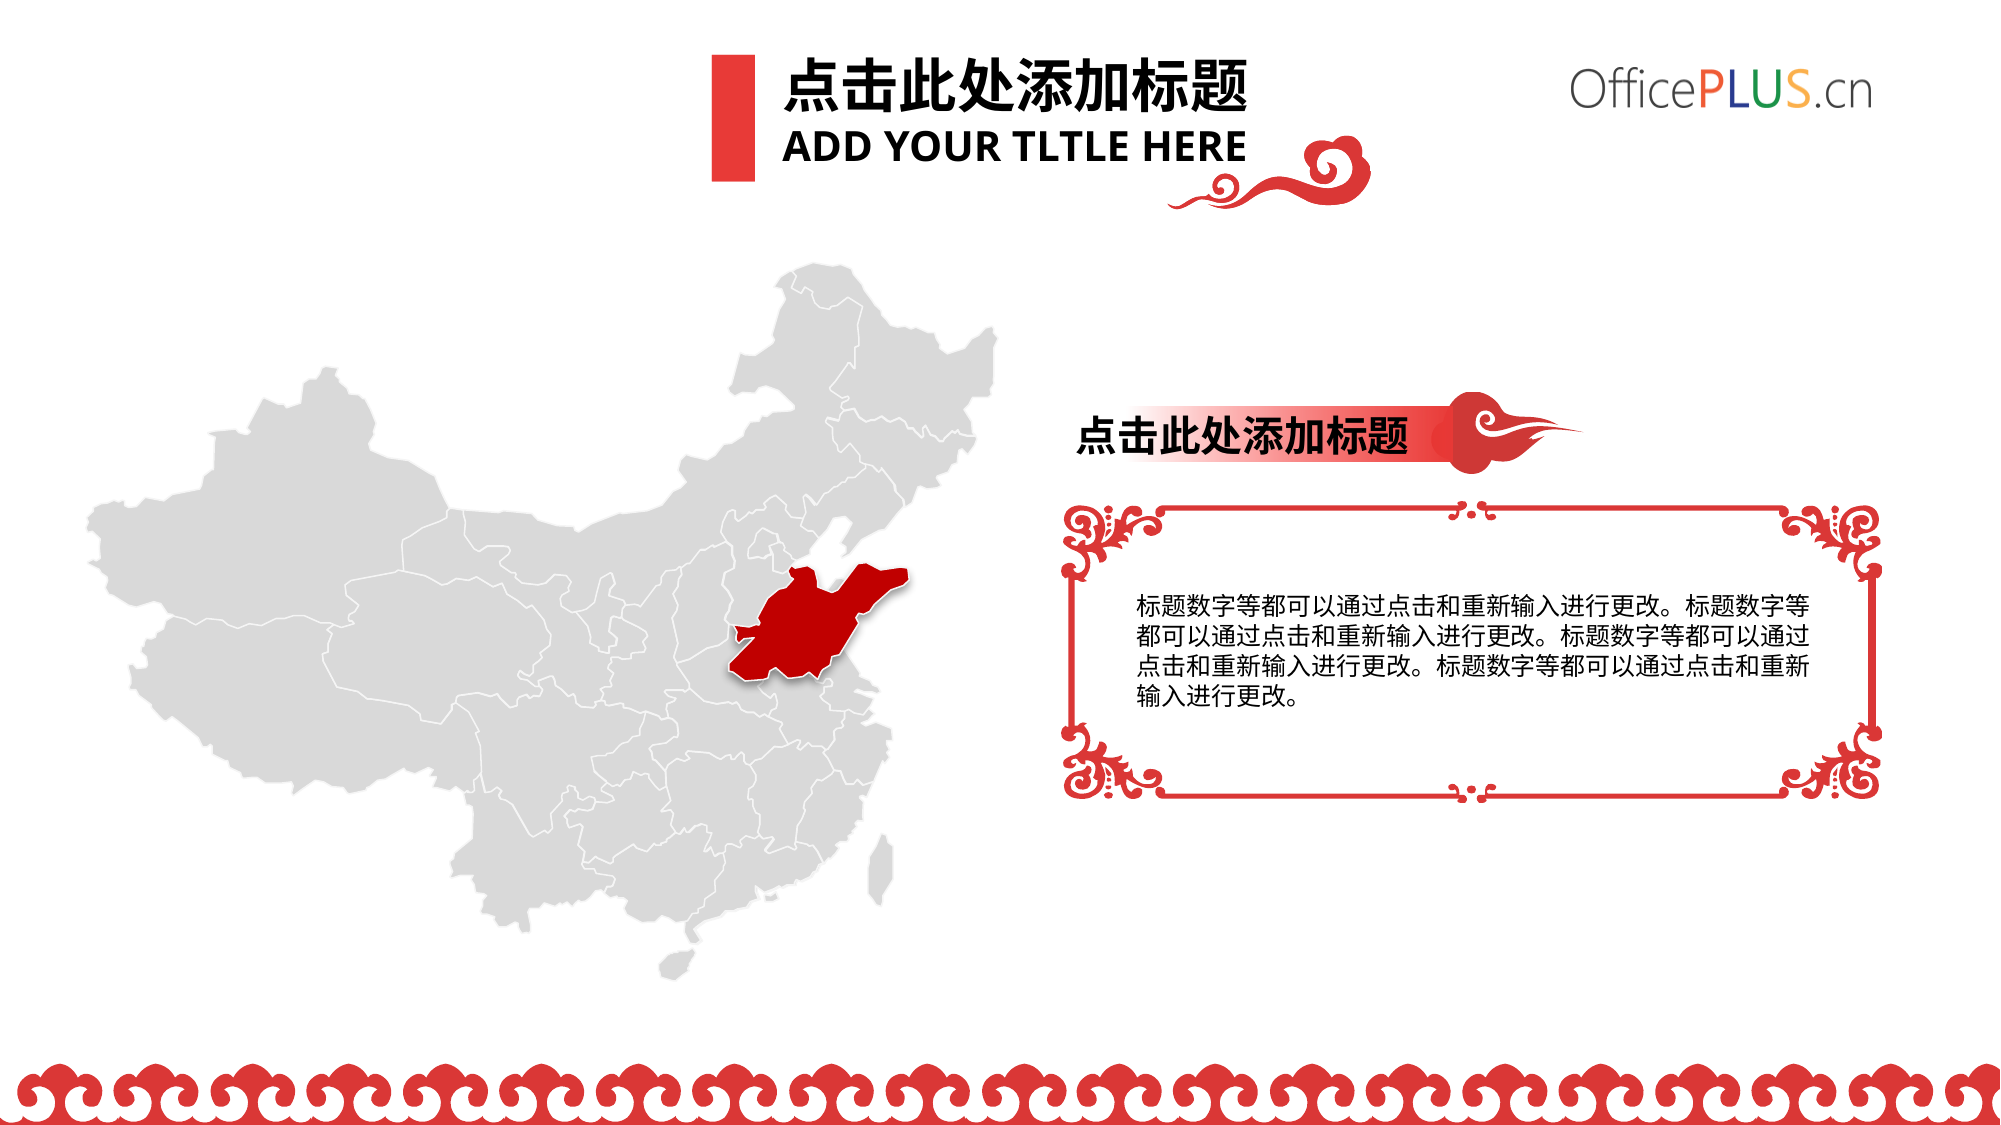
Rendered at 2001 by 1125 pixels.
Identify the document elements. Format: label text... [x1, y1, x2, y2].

text_box [711, 54, 756, 182]
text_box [85, 262, 999, 981]
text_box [0, 1061, 2000, 1125]
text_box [1125, 392, 1584, 474]
text_box 点击此处添加标题 [1060, 402, 1125, 468]
picture [1164, 147, 1372, 215]
text_box 点击此处添加标题 ADD YOUR TLTLE HERE [767, 41, 1505, 177]
picture [1570, 67, 1871, 108]
picture [1059, 499, 1882, 803]
